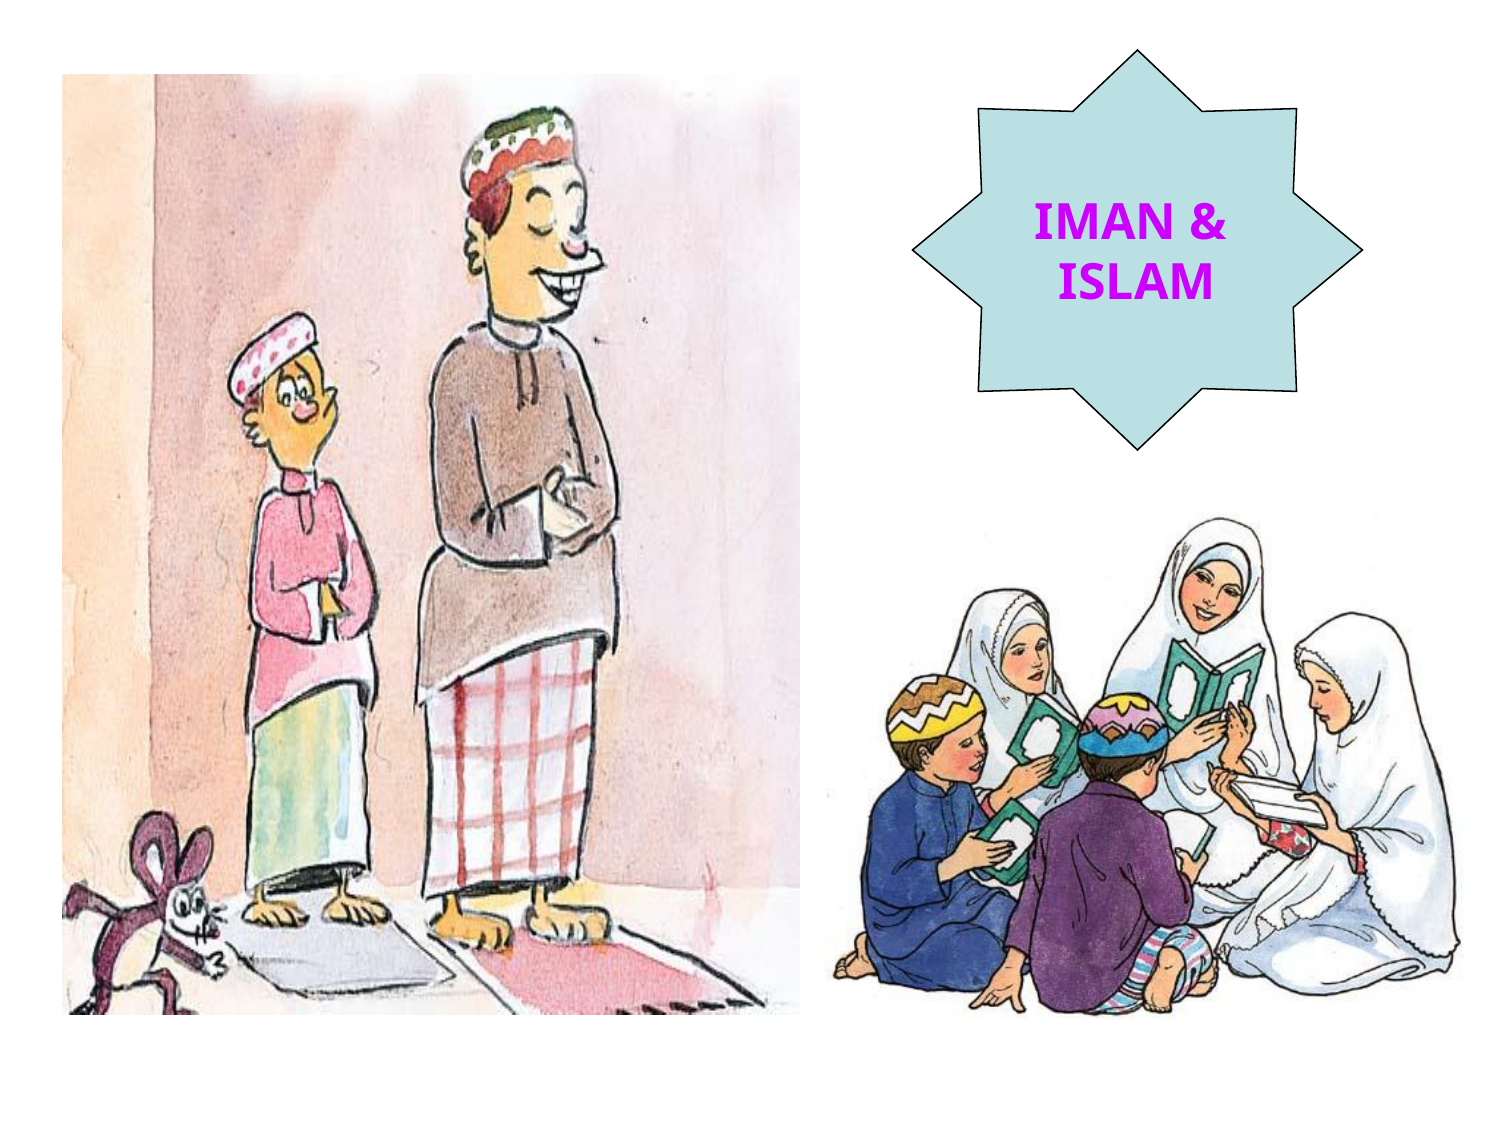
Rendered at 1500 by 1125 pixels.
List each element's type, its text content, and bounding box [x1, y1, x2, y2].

text_box IMAN & ISLAM [912, 50, 1363, 451]
picture [62, 74, 801, 1016]
picture [824, 511, 1465, 1019]
